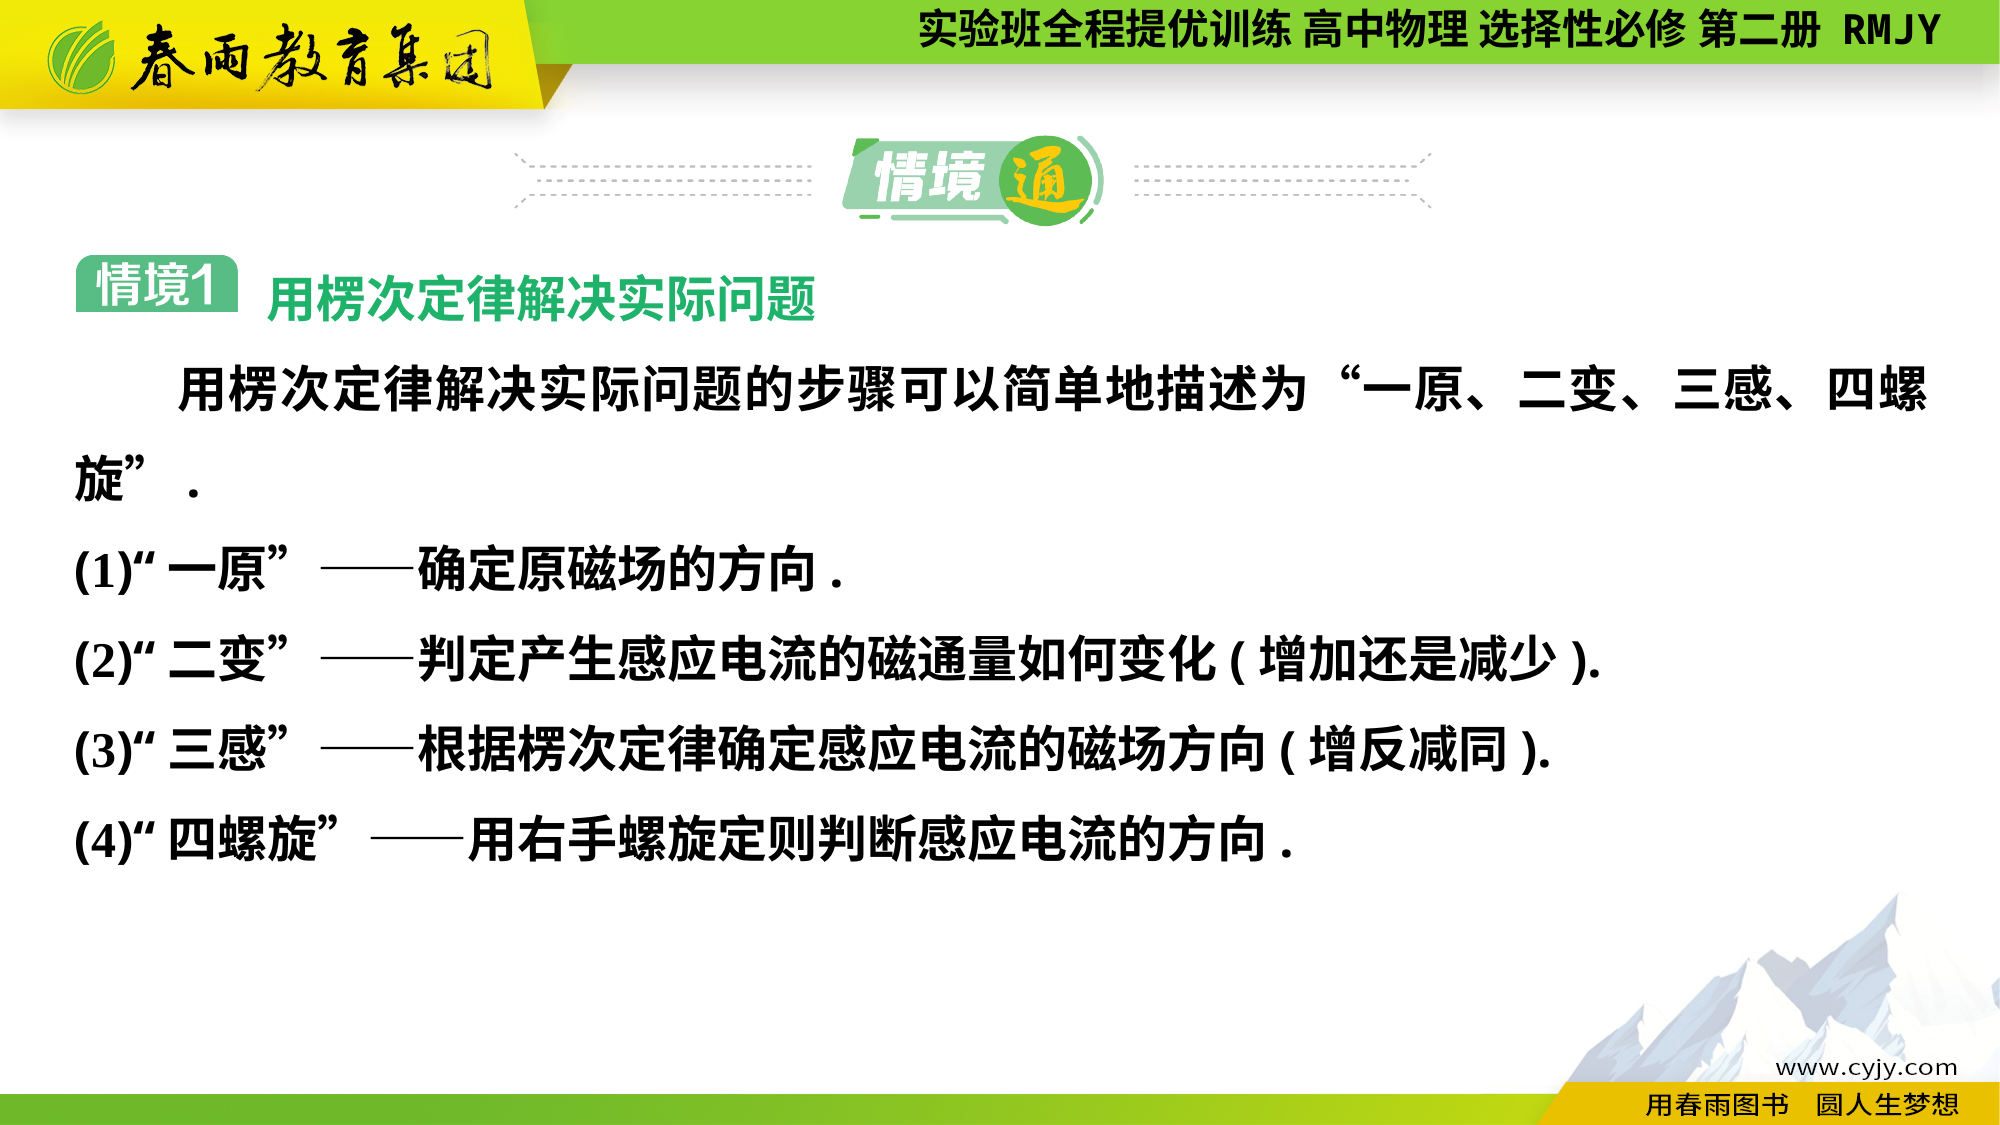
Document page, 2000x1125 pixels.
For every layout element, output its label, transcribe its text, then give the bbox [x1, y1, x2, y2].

list 用楞次定律解决实际问题 用楞次定律解决实际问题的步骤可以简单地描述为“一原、二变、三感、四螺旋”. (1)“一原”——确定原磁场的方向. (2)“二变”——判定产生感应电流的磁通量如何变化(增加还是减少). (3)“三感”——根据楞次定律确定感应电流的磁场方向(增反减同). (4)“四螺旋”——用右手螺旋定则判断感应电流的方向. [59, 229, 1944, 882]
picture [0, 0, 2000, 1125]
